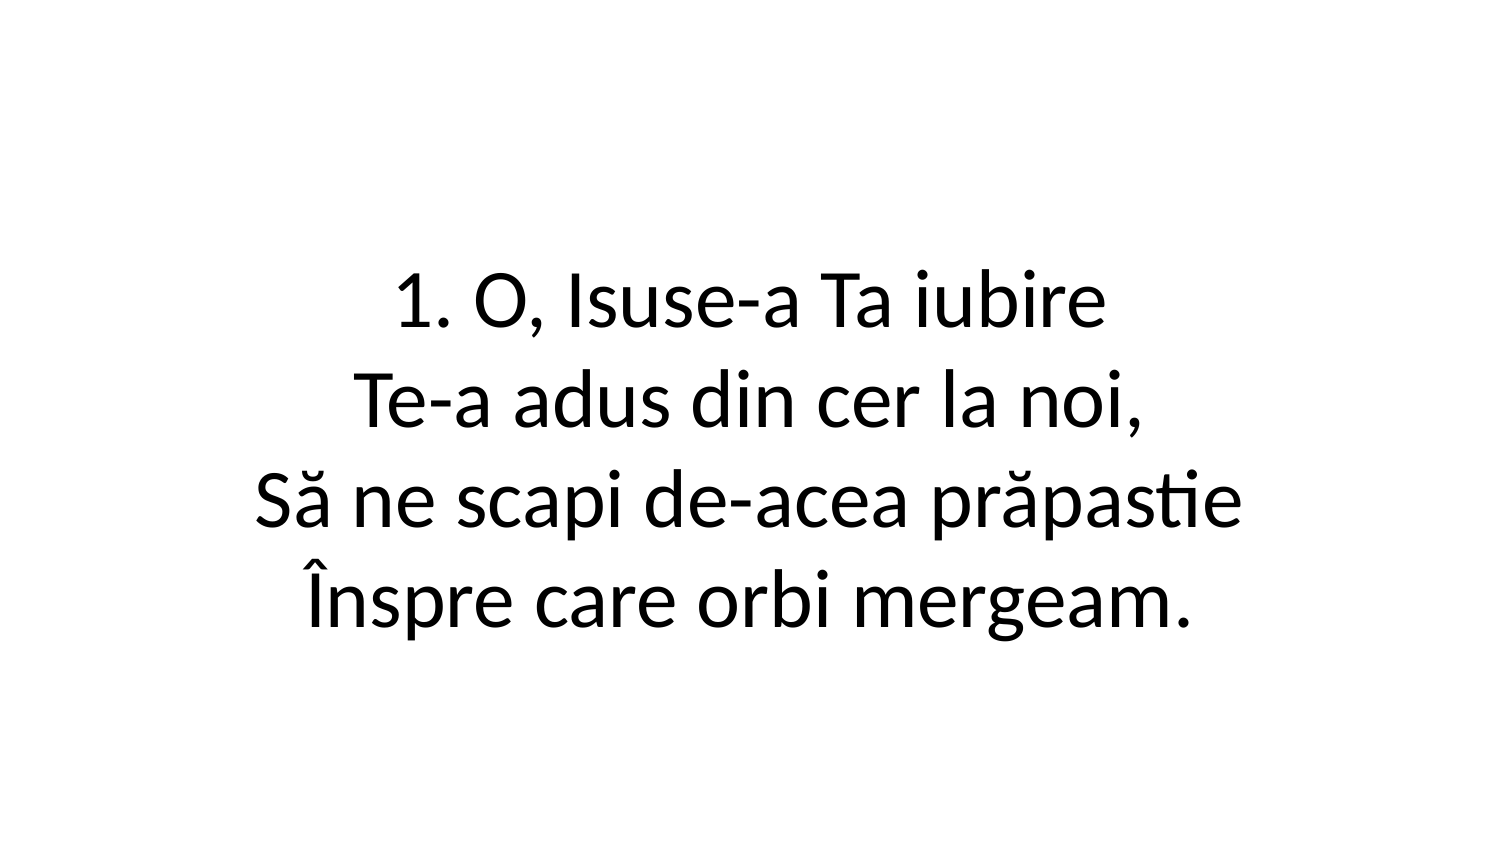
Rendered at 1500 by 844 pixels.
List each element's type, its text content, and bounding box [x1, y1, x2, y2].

text_box 1. O, Isuse-a Ta iubire Te-a adus din cer la noi, Să ne scapi de-acea prăpastie Înspre care orbi mergeam. [239, 192, 1260, 652]
